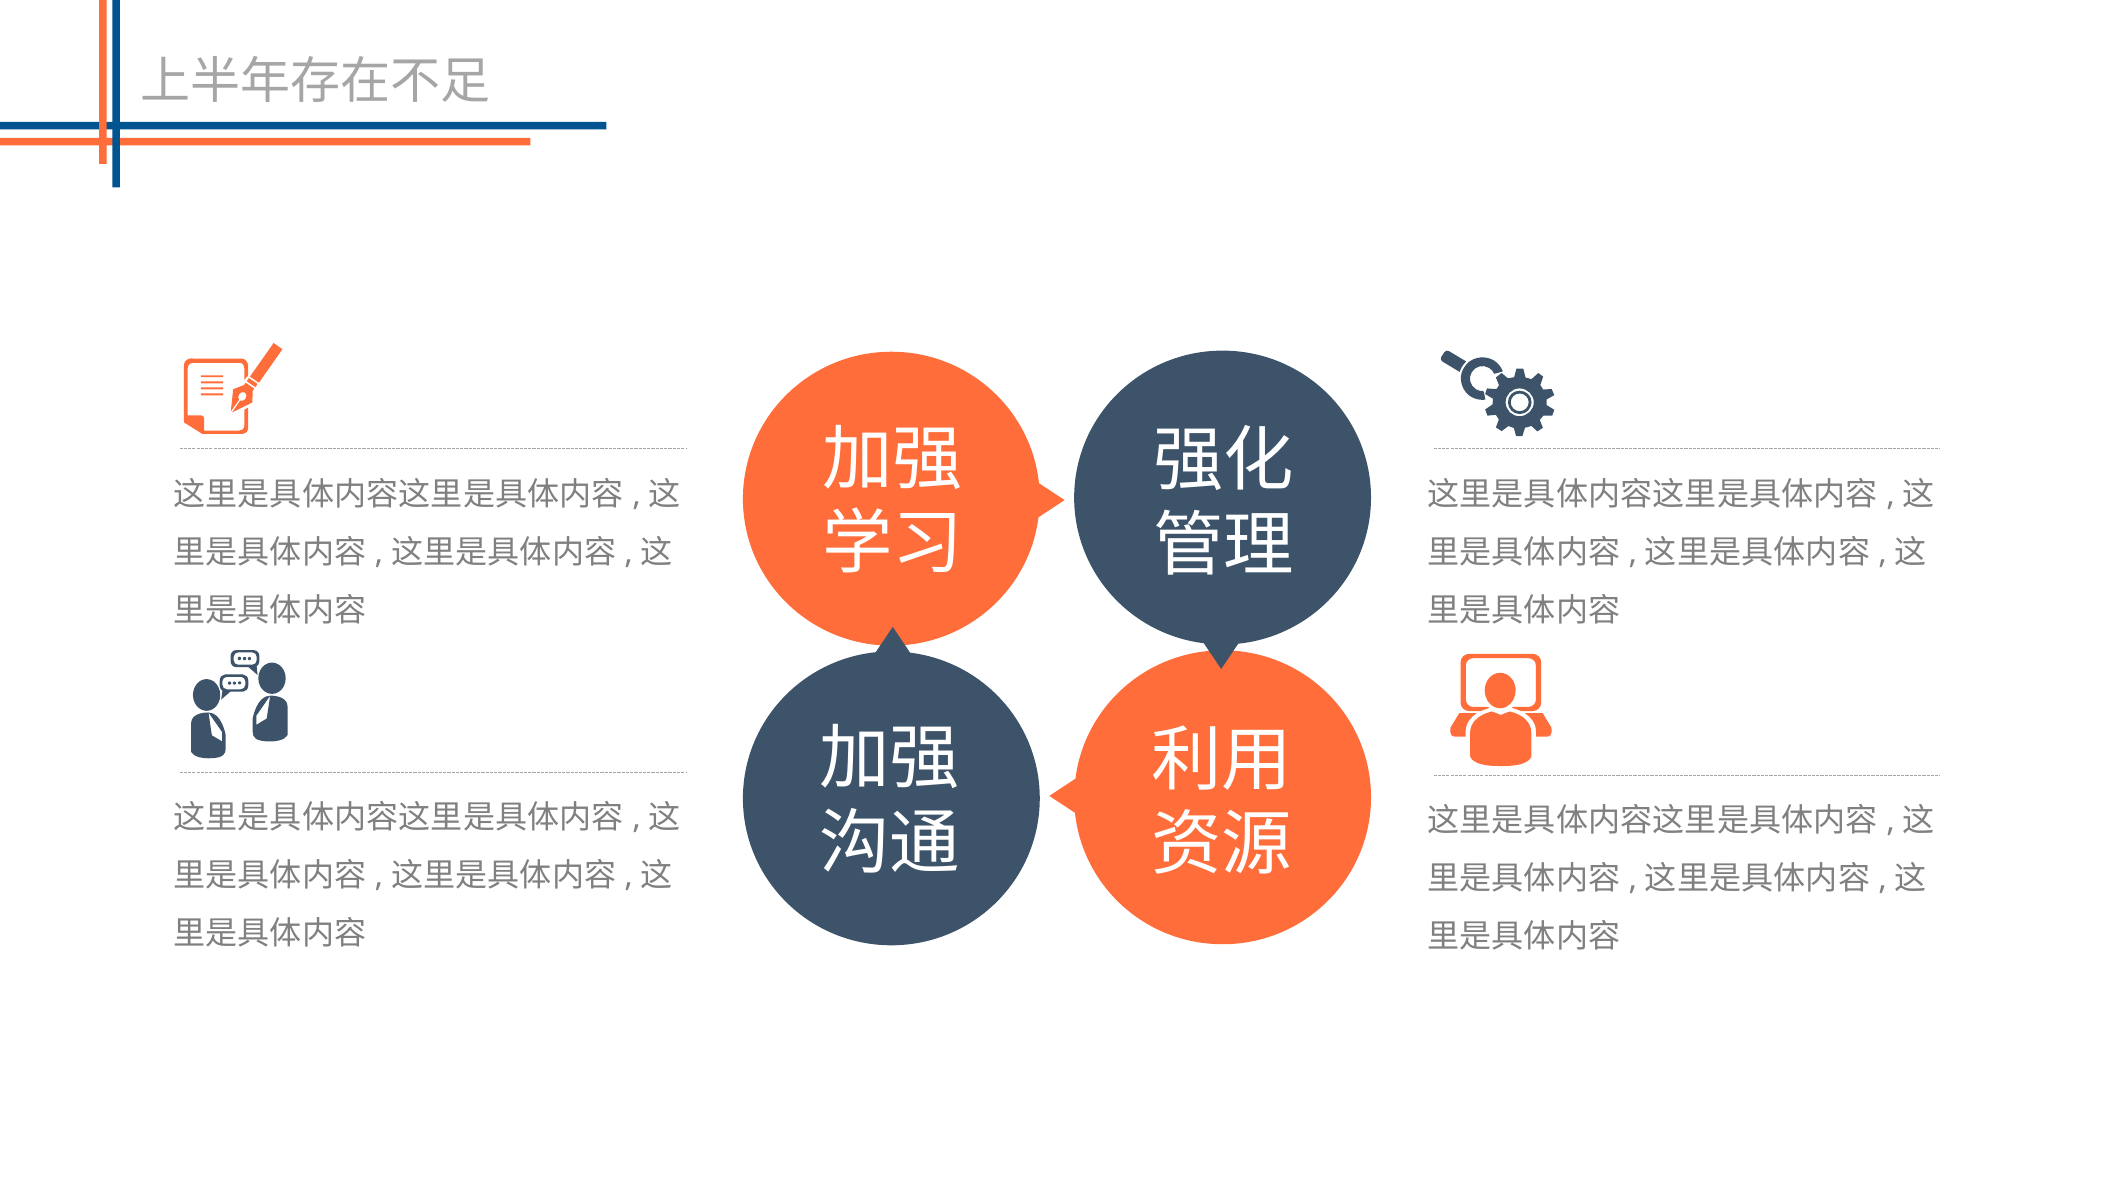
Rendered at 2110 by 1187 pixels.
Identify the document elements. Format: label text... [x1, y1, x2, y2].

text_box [1440, 350, 1555, 437]
text_box 这里是具体内容这里是具体内容,这里是具体内容,这里是具体内容,这里是具体内容 [1405, 443, 1969, 639]
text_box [183, 342, 283, 435]
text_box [742, 351, 1065, 646]
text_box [742, 626, 1040, 946]
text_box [1447, 653, 1555, 767]
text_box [1074, 350, 1371, 670]
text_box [190, 650, 288, 759]
text_box 这里是具体内容这里是具体内容,这里是具体内容,这里是具体内容,这里是具体内容 [151, 443, 715, 639]
text_box 这里是具体内容这里是具体内容,这里是具体内容,这里是具体内容,这里是具体内容 [1405, 769, 1969, 965]
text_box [0, 0, 789, 188]
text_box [1049, 650, 1371, 945]
text_box 这里是具体内容这里是具体内容,这里是具体内容,这里是具体内容,这里是具体内容 [151, 766, 715, 962]
